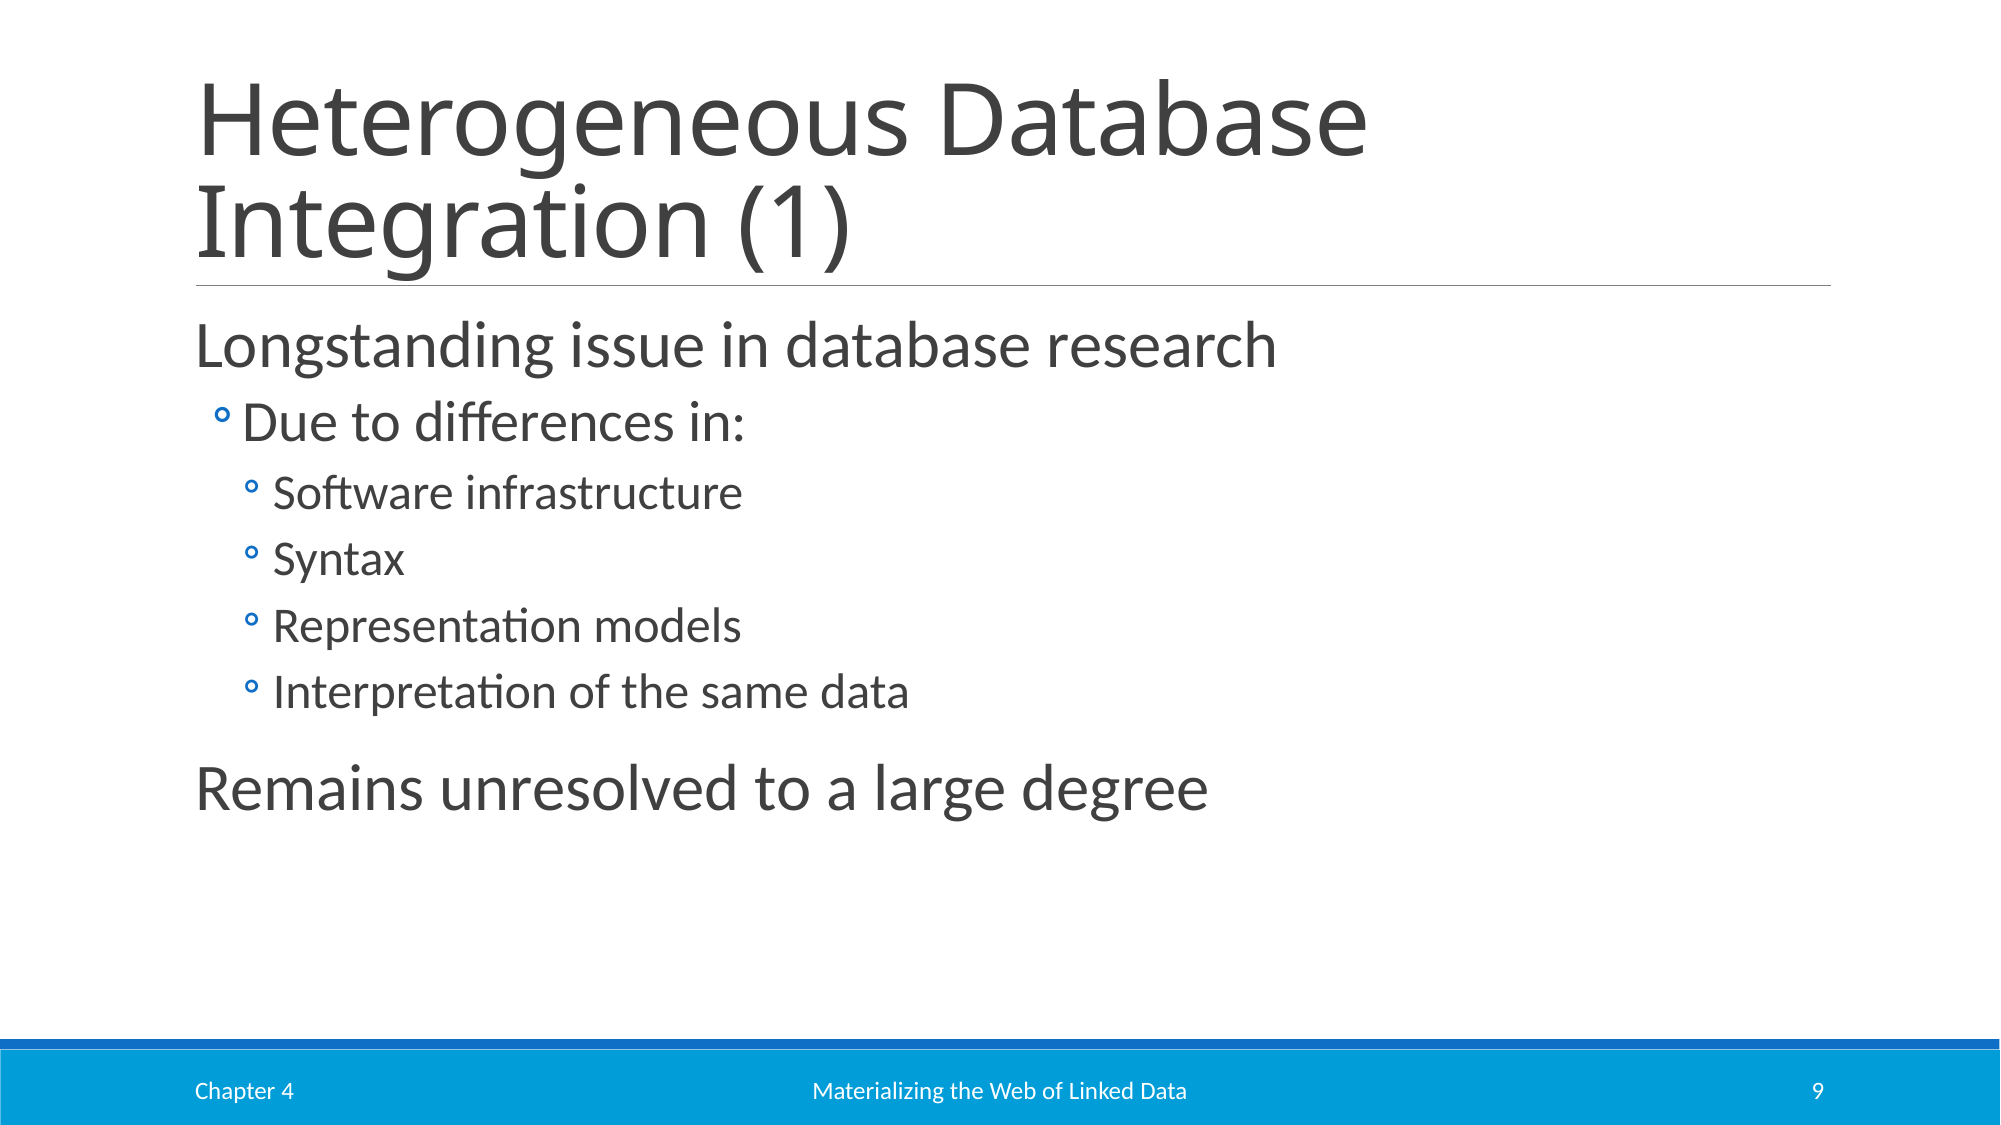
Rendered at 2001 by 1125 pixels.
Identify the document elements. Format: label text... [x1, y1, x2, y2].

title Heterogeneous Database Integration (1) [180, 47, 1830, 285]
footer Materializing the Web of Linked Data [604, 1059, 1396, 1120]
slide_number Chapter 4 [180, 1059, 586, 1120]
slide_number 9 [1624, 1059, 1840, 1120]
list Longstanding issue in database research Due to differences in: Software infrastructure Syntax Representation models Interpretation of the same data Remains unresolved to a large degree [180, 302, 1830, 963]
